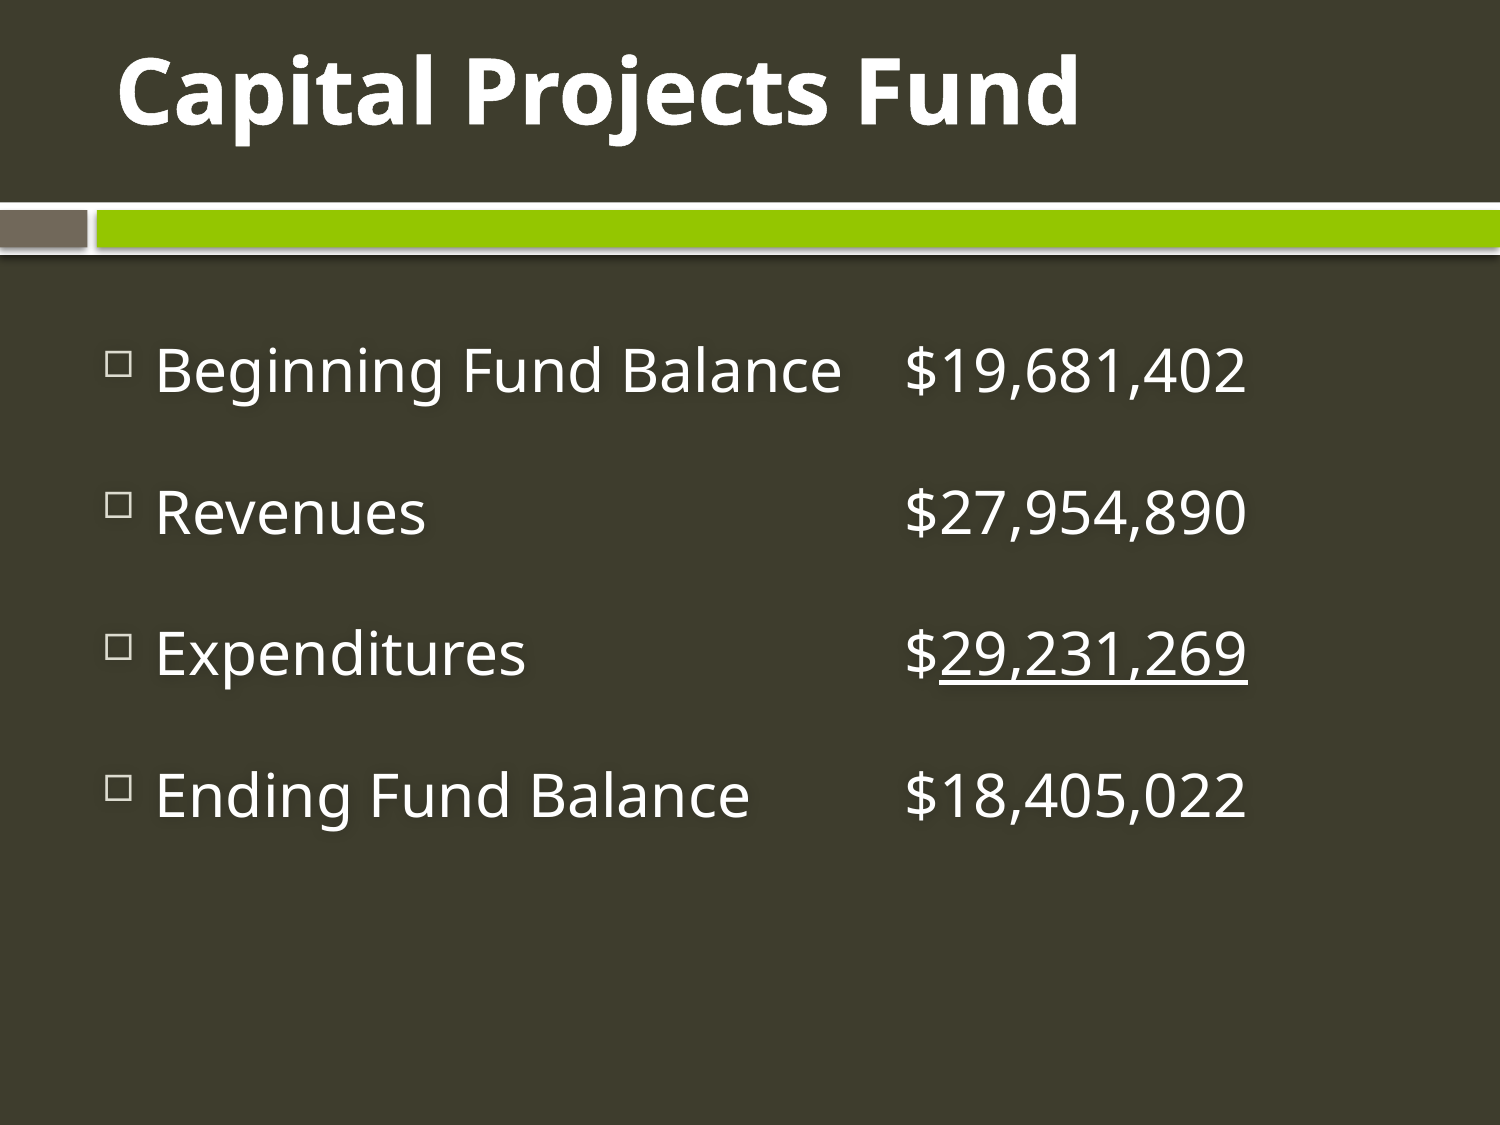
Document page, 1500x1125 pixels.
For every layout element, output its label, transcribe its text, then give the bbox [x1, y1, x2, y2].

list Beginning Fund Balance $19,681,402 Revenues $27,954,890 Expenditures $29,231,269 Ending Fund Balance $18,405,022 [87, 324, 1425, 1063]
title Capital Projects Fund [99, 0, 1438, 175]
